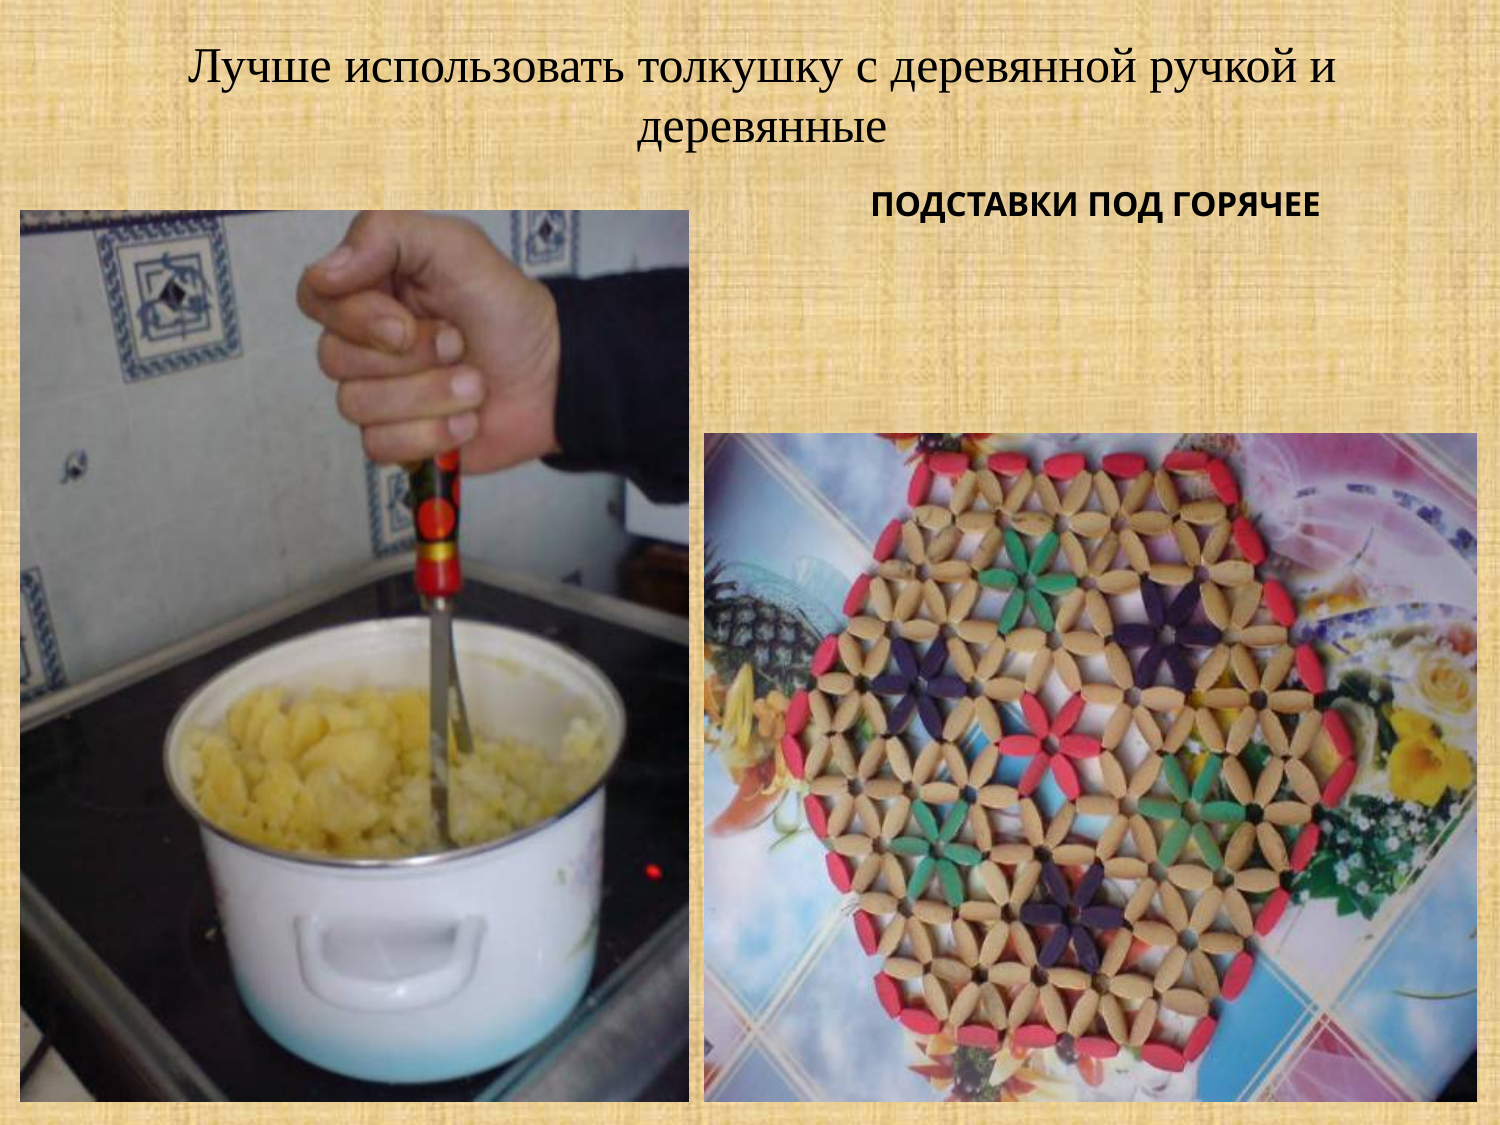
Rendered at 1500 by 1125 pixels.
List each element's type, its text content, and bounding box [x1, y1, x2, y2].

text_box ПОДСТАВКИ ПОД ГОРЯЧЕЕ [749, 175, 1442, 231]
picture [0, 0, 1500, 1125]
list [20, 210, 689, 1102]
title Лучше использовать толкушку с деревянной ручкой и деревянные [50, 23, 1475, 161]
